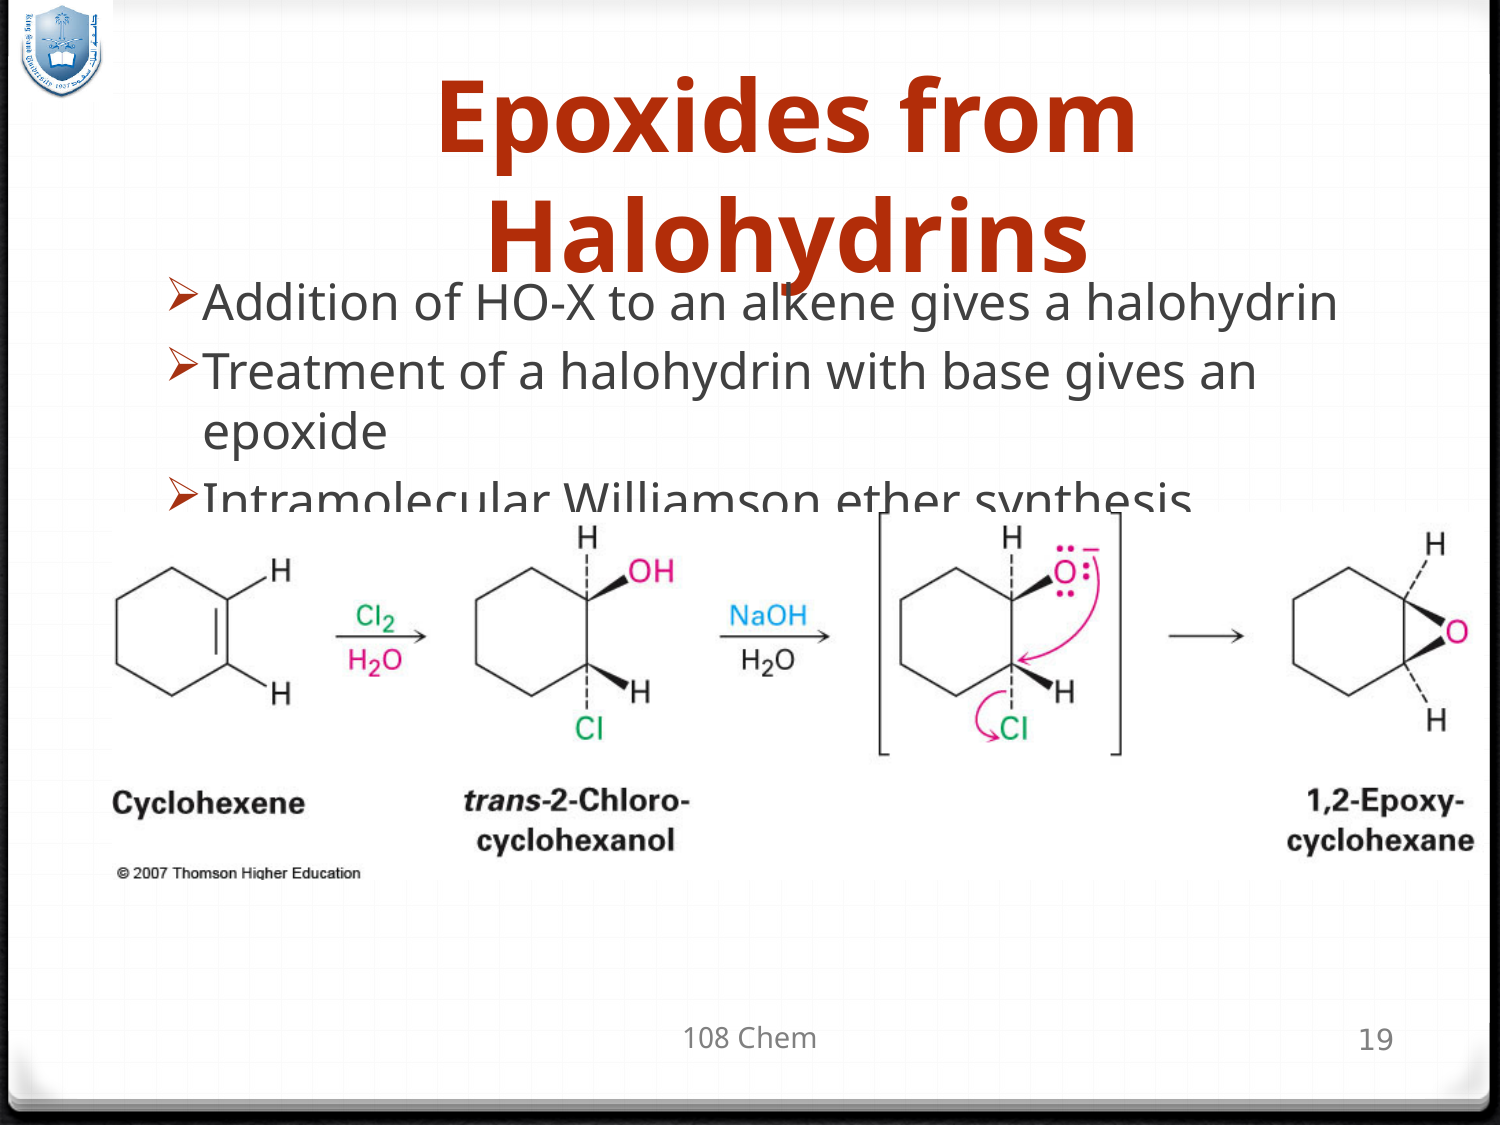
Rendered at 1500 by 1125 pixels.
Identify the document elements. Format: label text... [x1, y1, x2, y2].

slide_number 19 [1059, 1008, 1410, 1069]
picture [0, 0, 1500, 1125]
footer 108 Chem [512, 1008, 988, 1069]
text_box Addition of HO-X to an alkene gives a halohydrin Treatment of a halohydrin with base gives an epoxide Intramolecular Williamson ether synthesis [149, 262, 1425, 508]
text_box Epoxides from Halohydrins [149, 45, 1425, 234]
